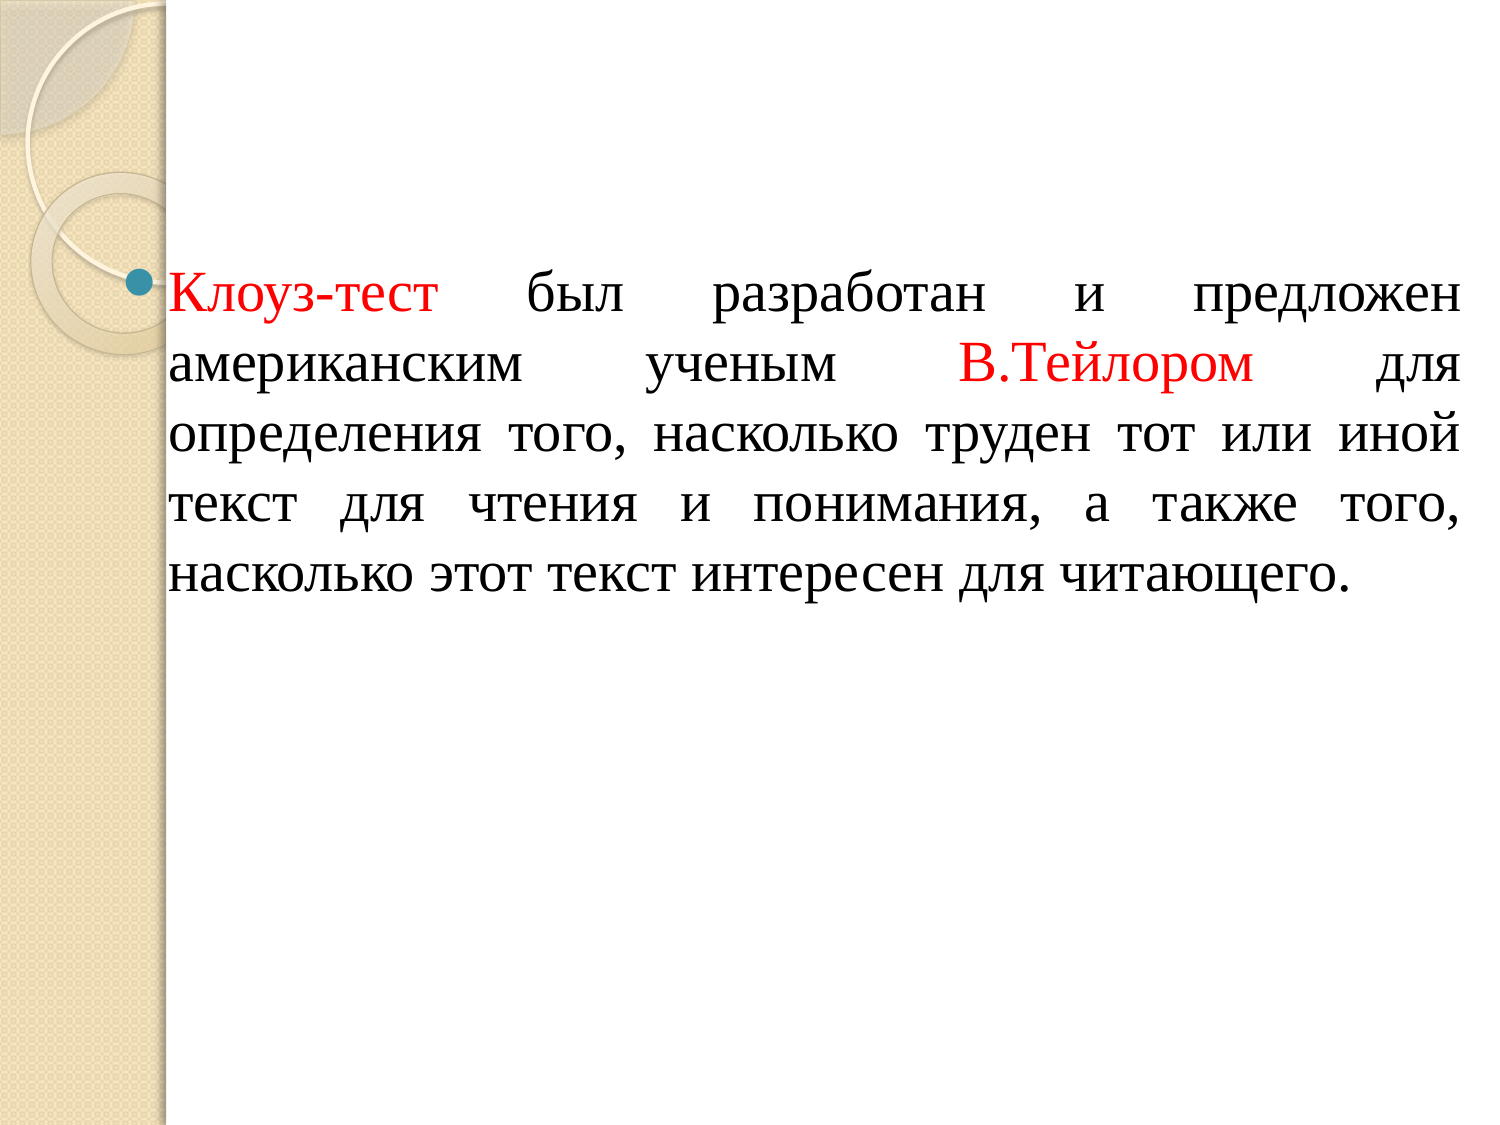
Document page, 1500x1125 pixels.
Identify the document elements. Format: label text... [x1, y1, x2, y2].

list Клоуз-тест был разработан и предложен американским ученым В.Тейлором для определения того, насколько труден тот или иной текст для чтения и понимания, а также того, насколько этот текст интересен для читающего. [93, 246, 1477, 1034]
